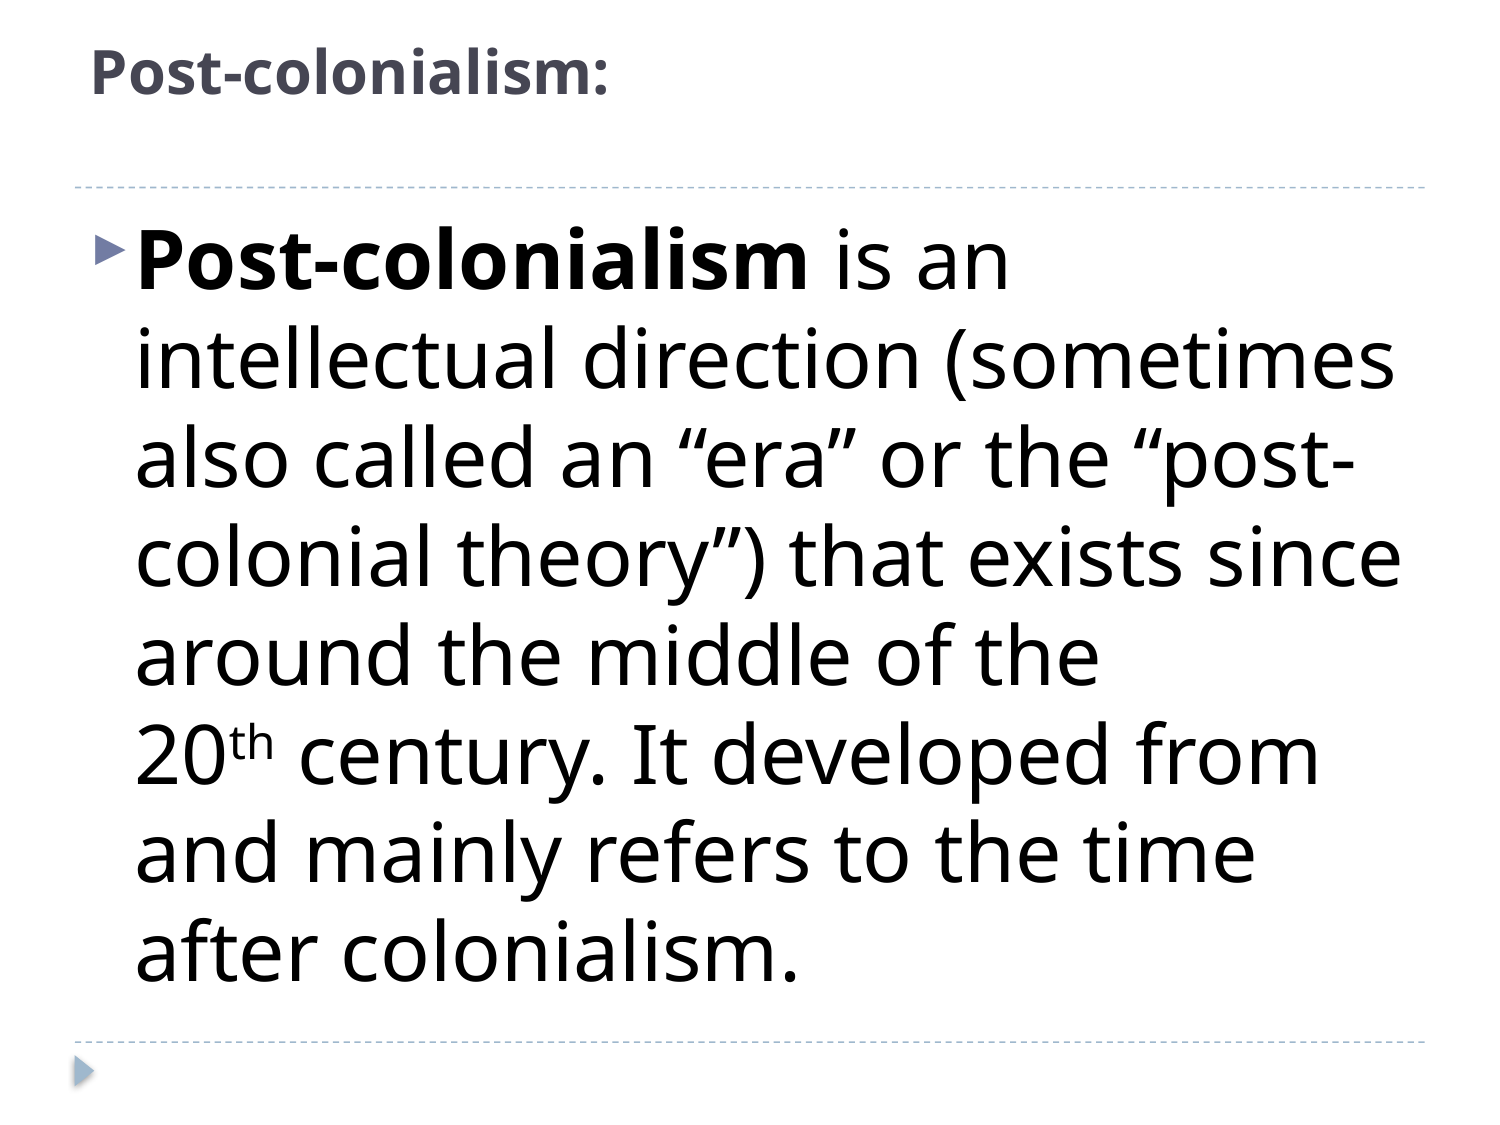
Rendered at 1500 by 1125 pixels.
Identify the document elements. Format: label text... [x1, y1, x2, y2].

title Post-colonialism: [75, 24, 1425, 188]
list Post-colonialism is an intellectual direction (sometimes also called an “era” or the “post-colonial theory”) that exists since around the middle of the 20th century. It developed from and mainly refers to the time after colonialism. [75, 200, 1425, 1010]
